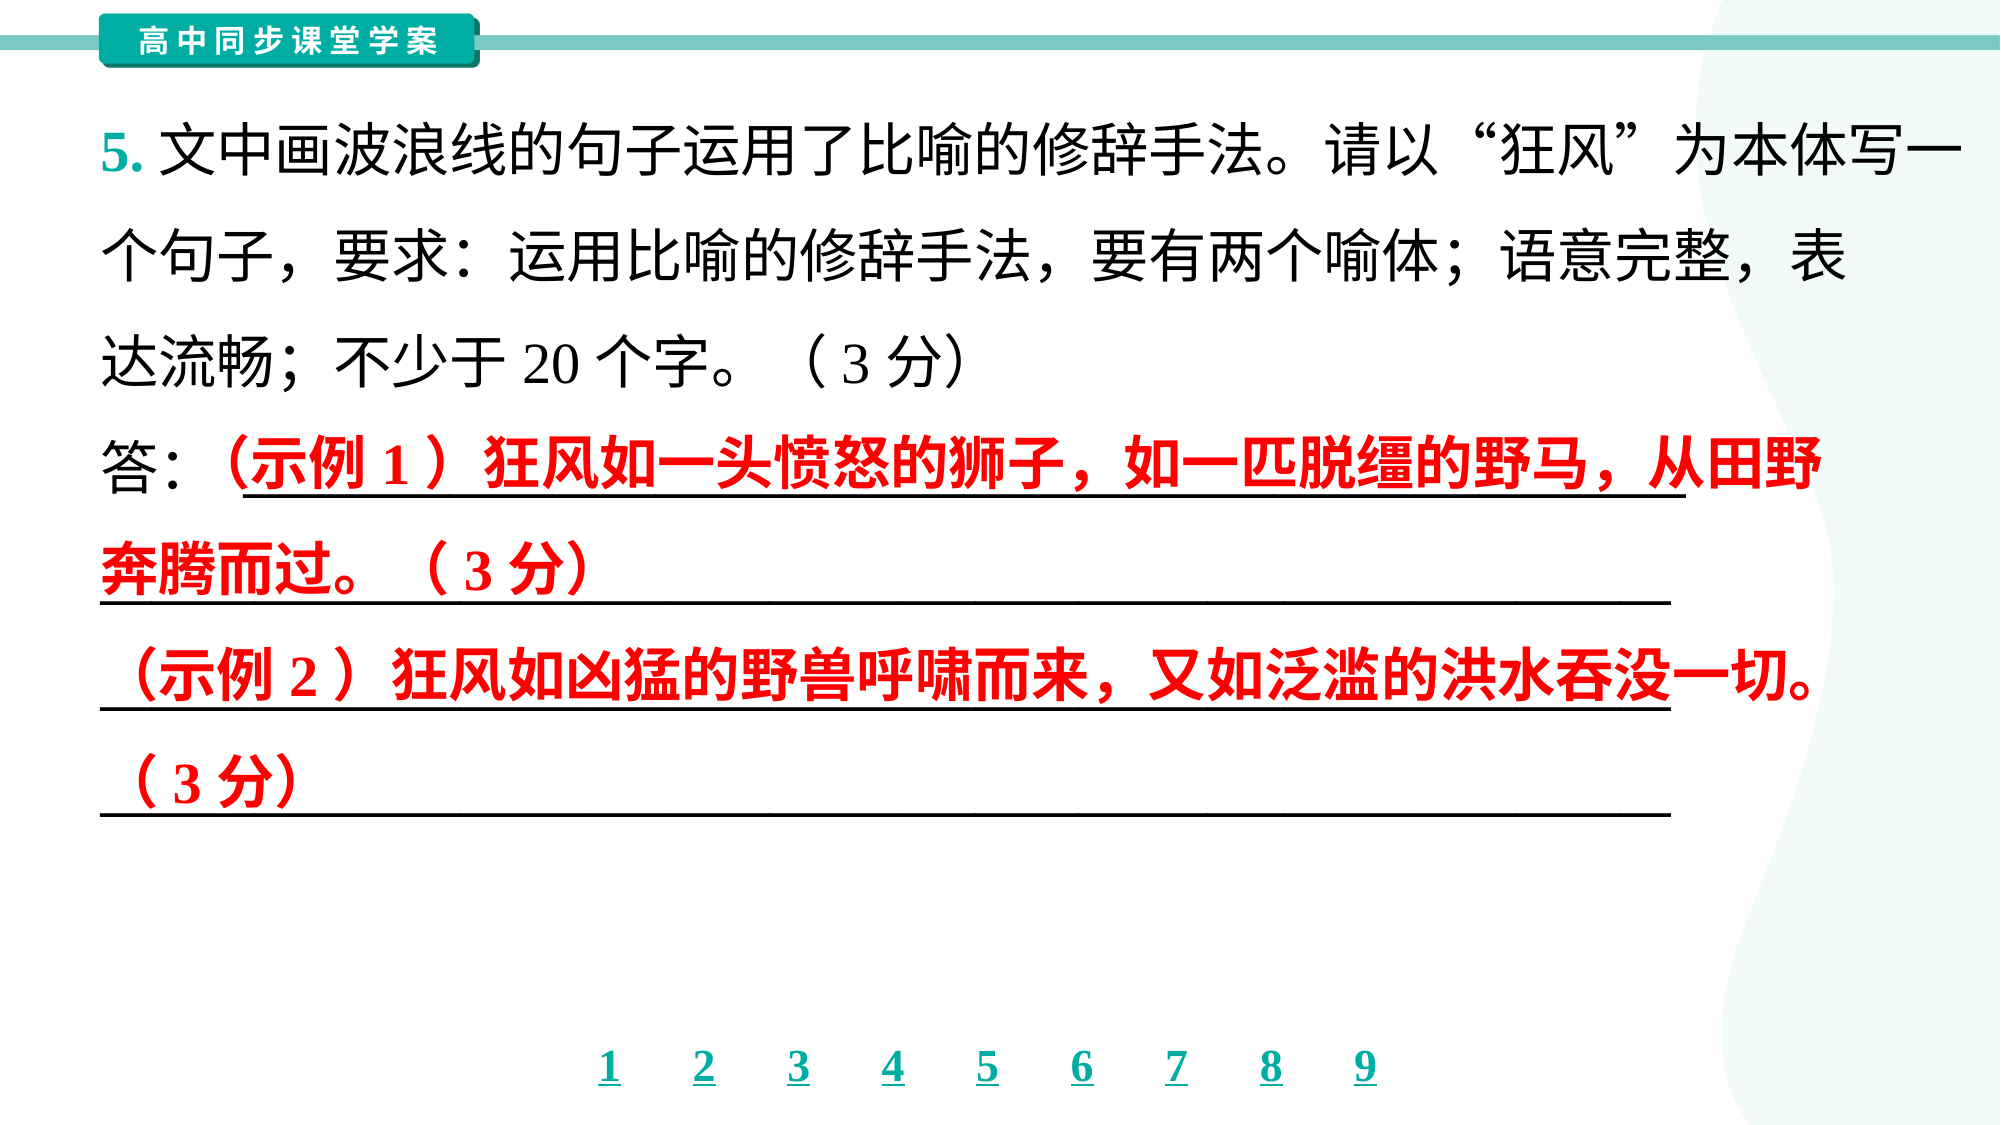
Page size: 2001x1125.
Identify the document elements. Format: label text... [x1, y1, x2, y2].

text_box （示例1）狂风如一头愤怒的狮子，如一匹脱缰的野马，从田野 奔腾而过。（3分） （示例2）狂风如凶猛的野兽呼啸而来，又如泛滥的洪水吞没一切。 （3分） [100, 389, 1899, 815]
picture [0, 0, 2000, 1125]
text_box 5.文中画波浪线的句子运用了比喻的修辞手法。请以“狂风”为本体写一 个句子，要求：运用比喻的修辞手法，要有两个喻体；语意完整，表 达流畅；不少于20个字。（3分） 答： ________________________________________________________ _____________________________________________________________ _____________________________________________________________ _____________________________________________________________ [100, 815, 1899, 821]
text_box 5.文中画波浪线的句子运用了比喻的修辞手法。请以“狂风”为本体写一 个句子，要求：运用比喻的修辞手法，要有两个喻体；语意完整，表 达流畅；不少于20个字。（3分） 答： ________________________________________________________ _____________________________________________________________ _____________________________________________________________ _____________________________________________________________ [100, 76, 1899, 389]
